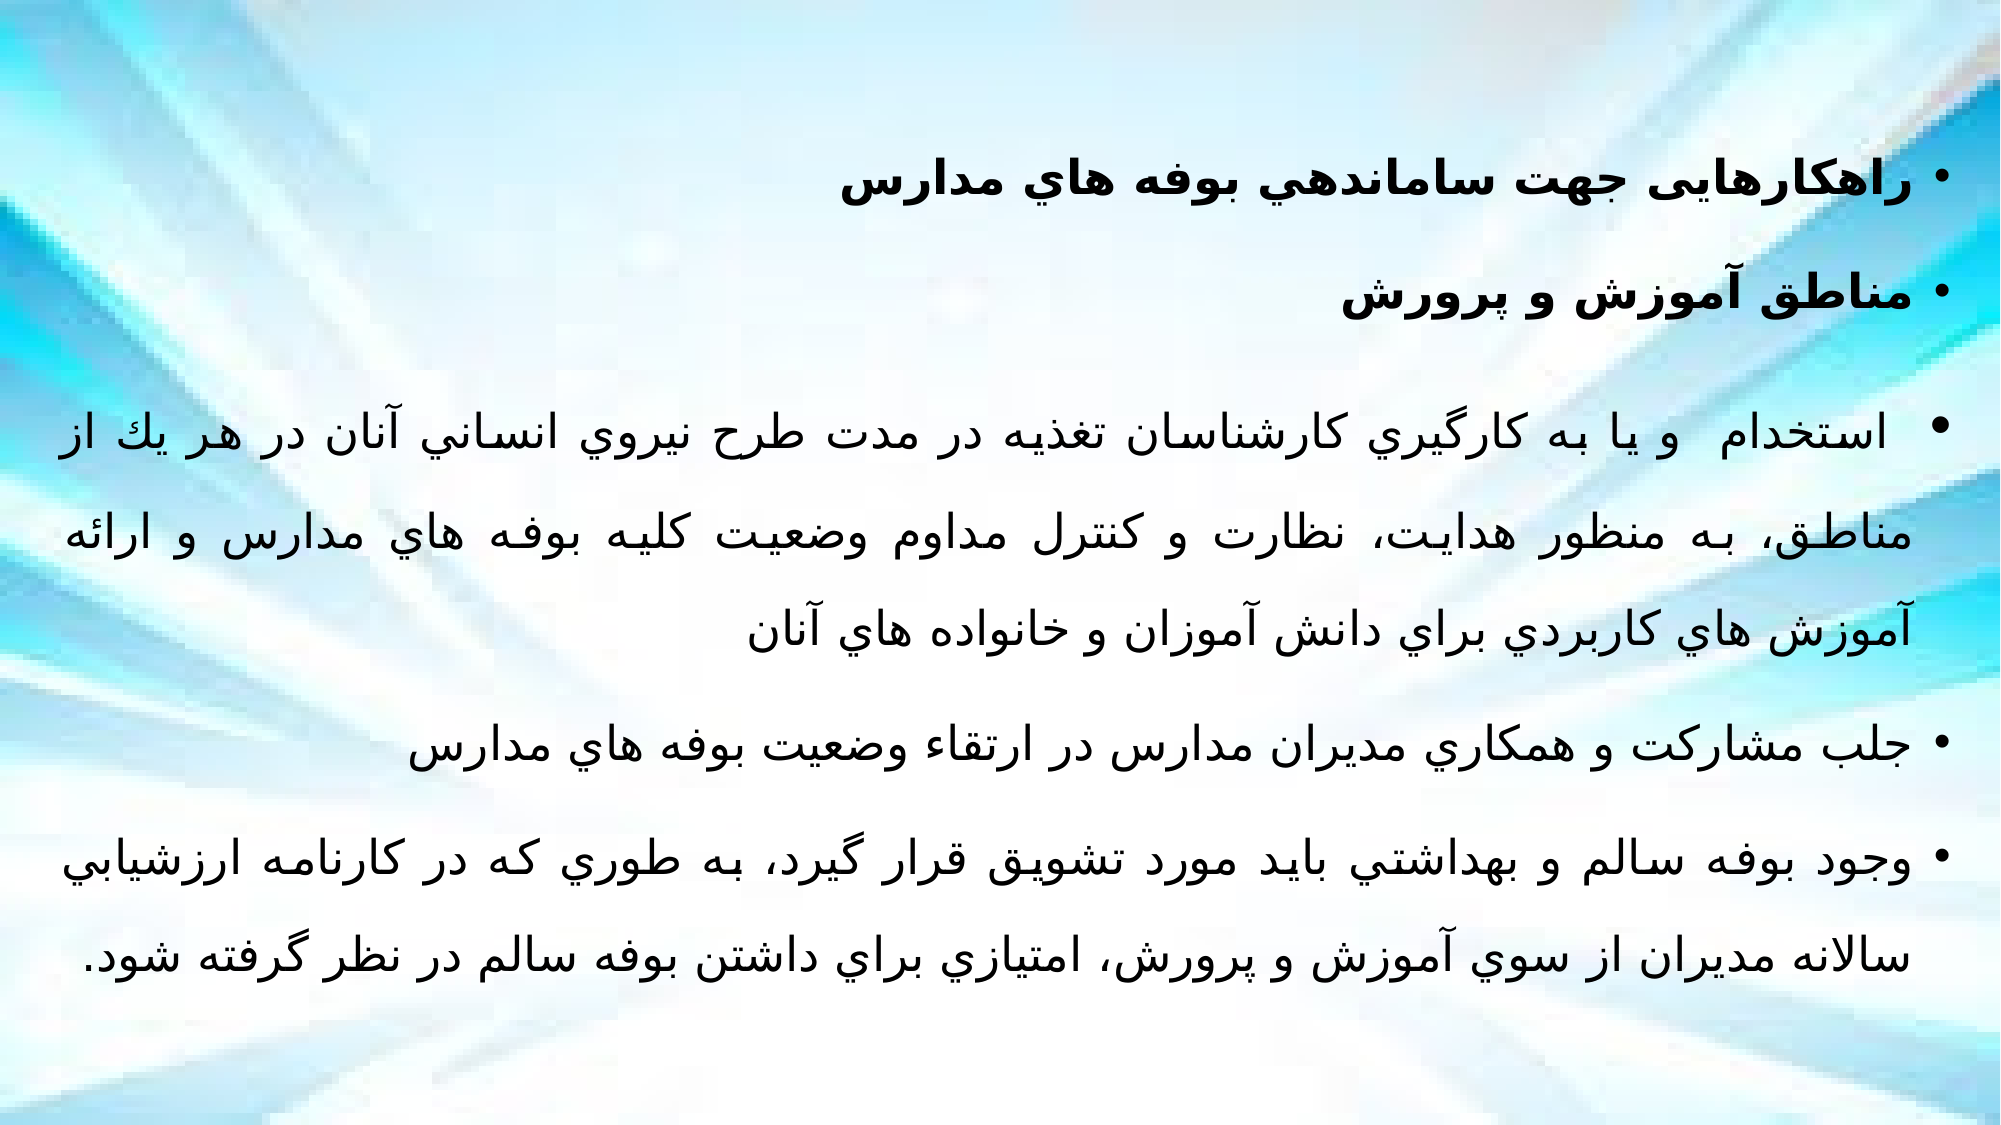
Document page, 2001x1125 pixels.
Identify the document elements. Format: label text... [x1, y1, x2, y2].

list راهکارهایی جهت ساماندهي بوفه هاي مدارس مناطق آموزش و پرورش استخدام و يا به كارگيري كارشناسان تغذيه در مدت طرح نيروي انساني آنان در هر يك از مناطق، به منظور هدايت، نظارت و كنترل مداوم وضعيت كليه بوفه هاي مدارس و ارائه آموزش هاي كاربردي براي دانش آموزان و خانواده هاي آنان جلب مشاركت و همكاري مديران مدارس در ارتقاء وضعيت بوفه هاي مدارس وجود بوفه سالم و بهداشتي بايد مورد تشويق قرار گيرد، به طوري كه در كارنامه ارزشيابي سالانه مديران از سوي آموزش و پرورش، امتيازي براي داشتن بوفه سالم در نظر گرفته شود. [42, 99, 1963, 1074]
picture [0, 0, 2001, 1125]
